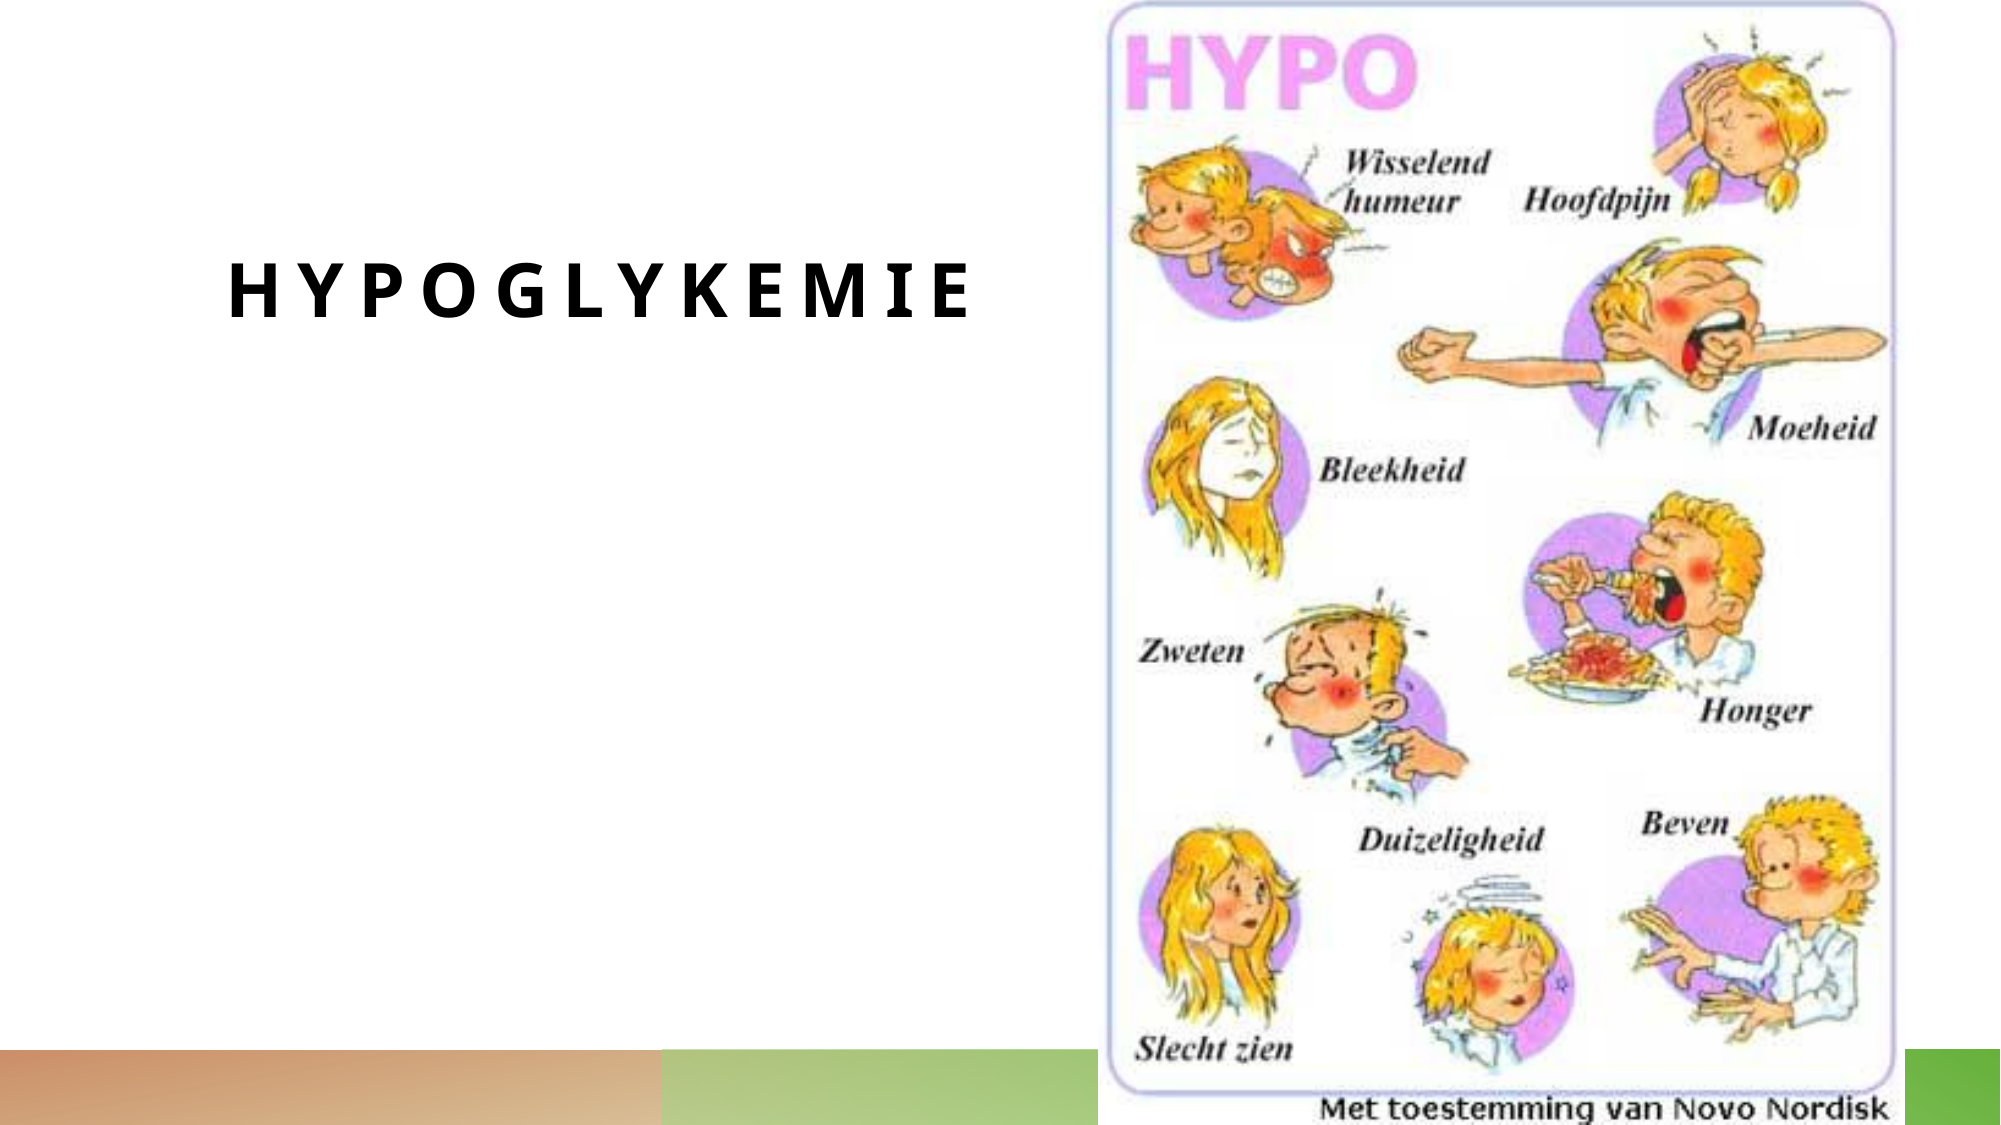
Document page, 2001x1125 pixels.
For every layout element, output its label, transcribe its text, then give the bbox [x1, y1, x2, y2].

title Hypoglykemie [225, 130, 1098, 333]
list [1098, 0, 1905, 1125]
